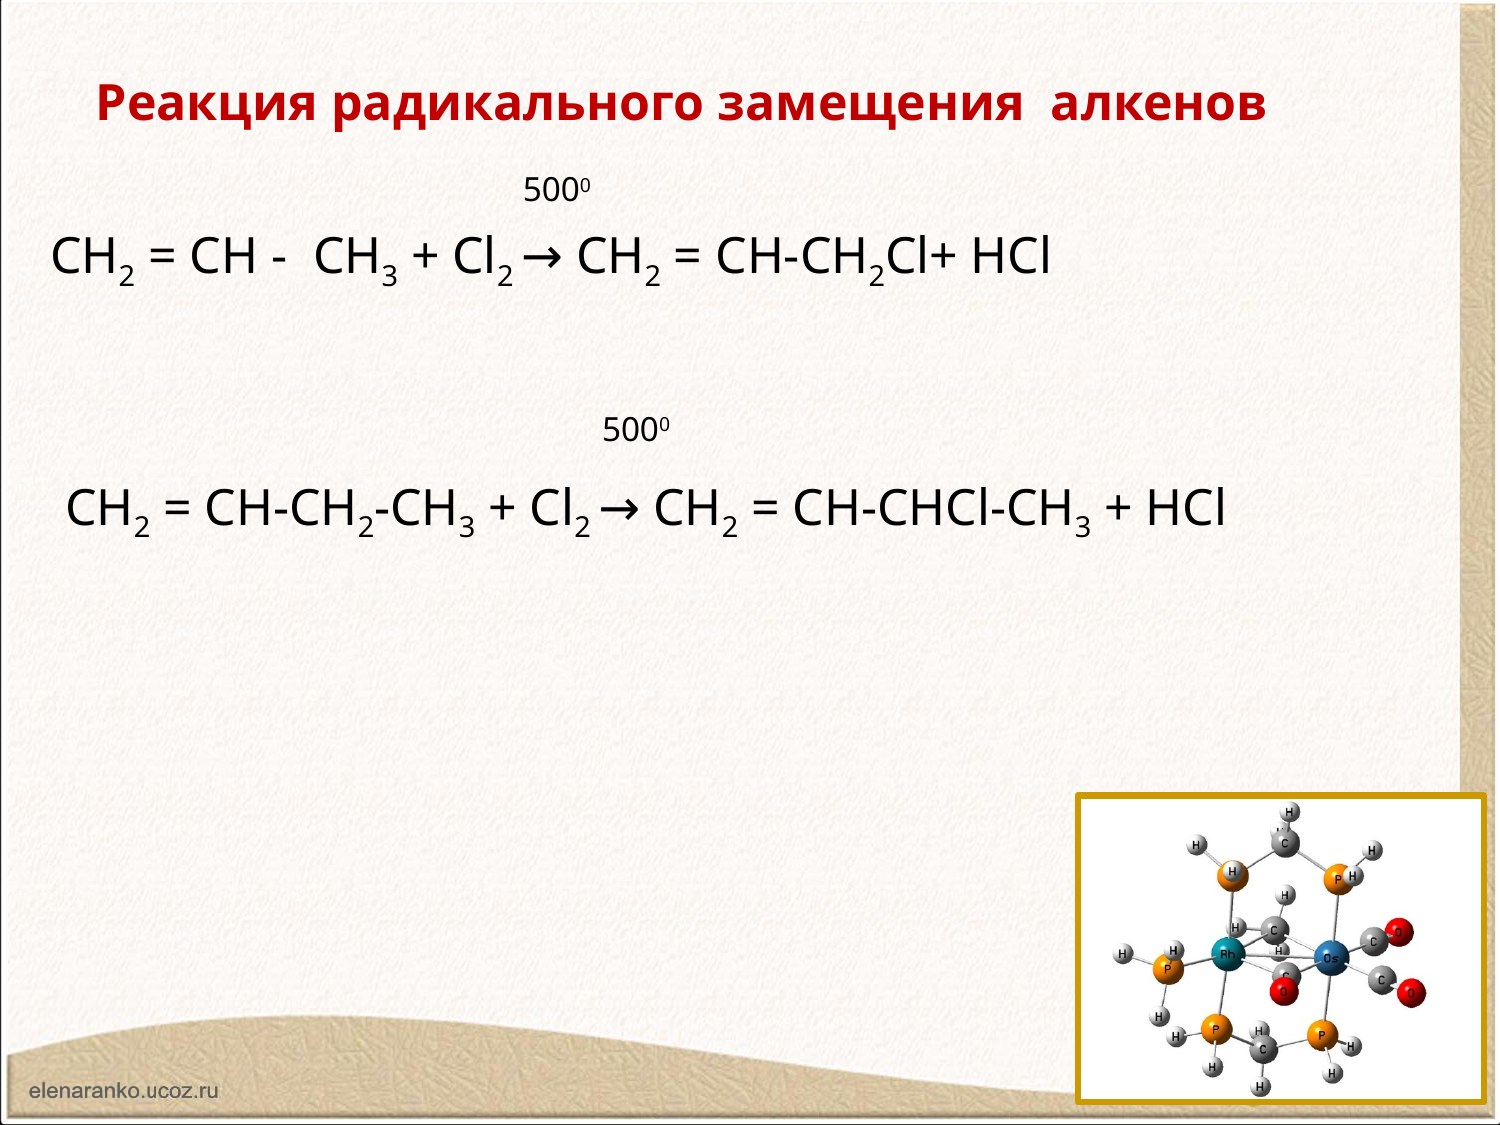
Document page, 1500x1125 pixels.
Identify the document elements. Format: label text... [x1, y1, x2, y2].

list Реакция радикального замещения алкенов 5000 CH2 = СН - CH3 + Cl2 → CH2 = СН-CH2Cl+ HCl 5000 CH2 = СН-CH2-CH3 + Cl2 → CH2 = СН-CHCl-CH3 + HCl [35, 54, 1477, 1005]
picture [0, 0, 1500, 1125]
